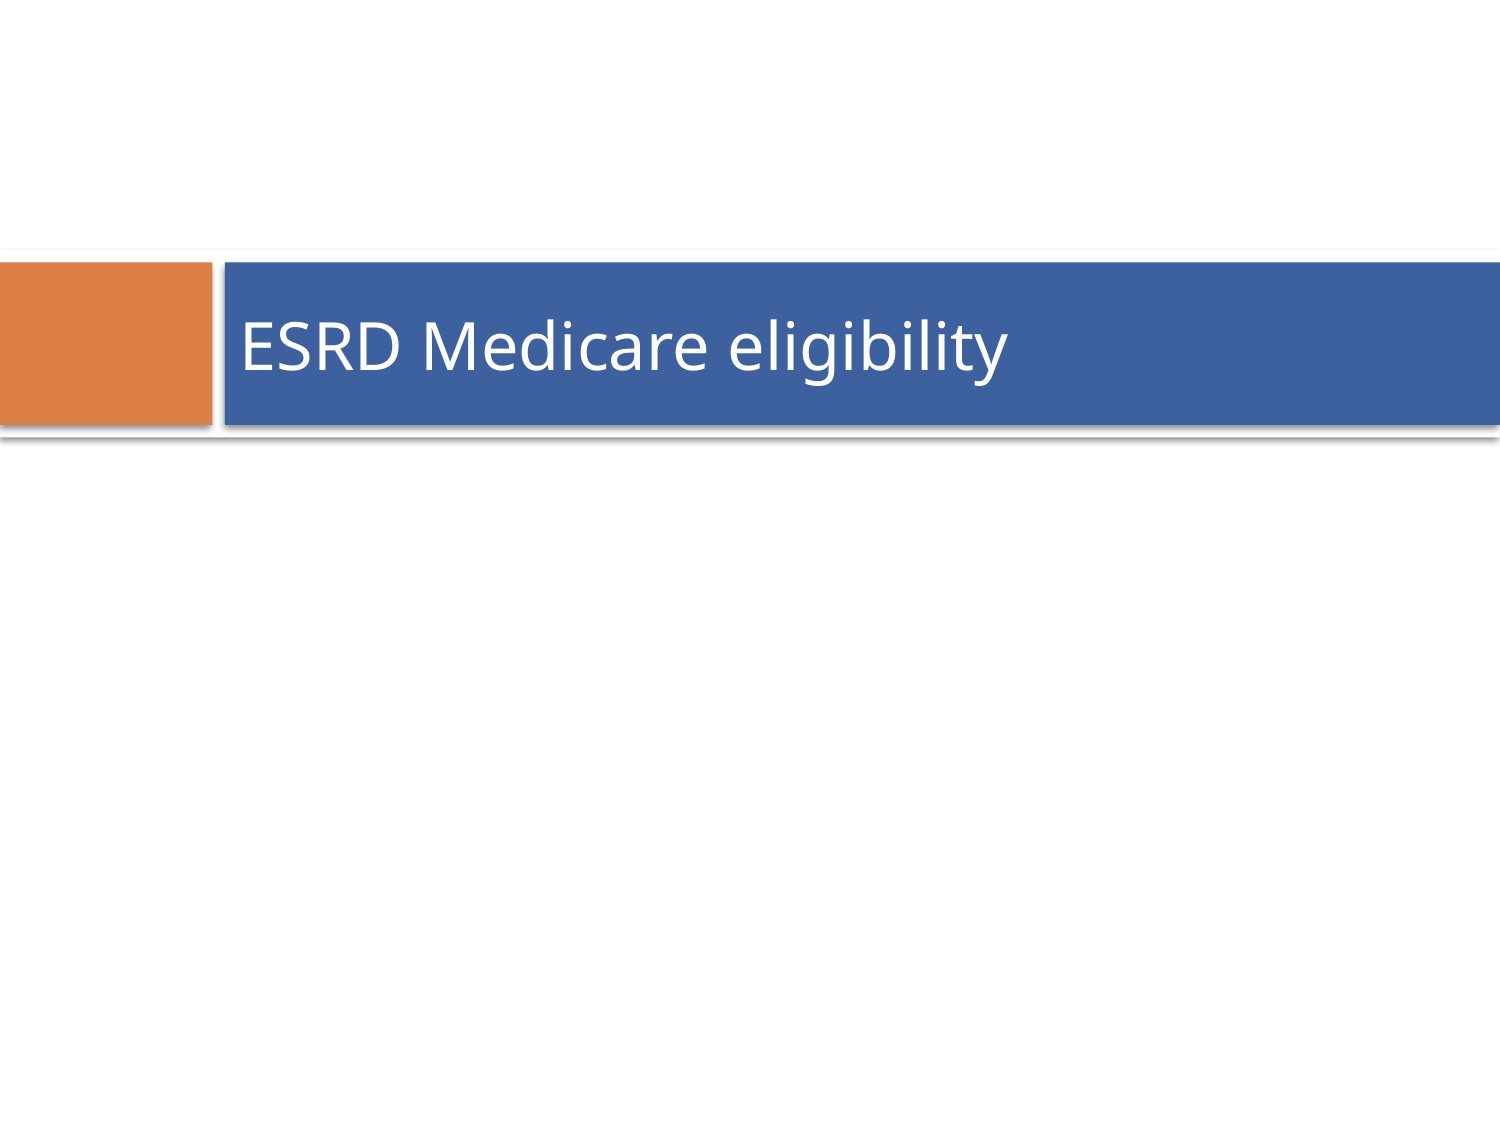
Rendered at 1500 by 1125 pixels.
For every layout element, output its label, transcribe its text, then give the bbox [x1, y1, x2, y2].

title ESRD Medicare eligibility [225, 262, 1475, 425]
